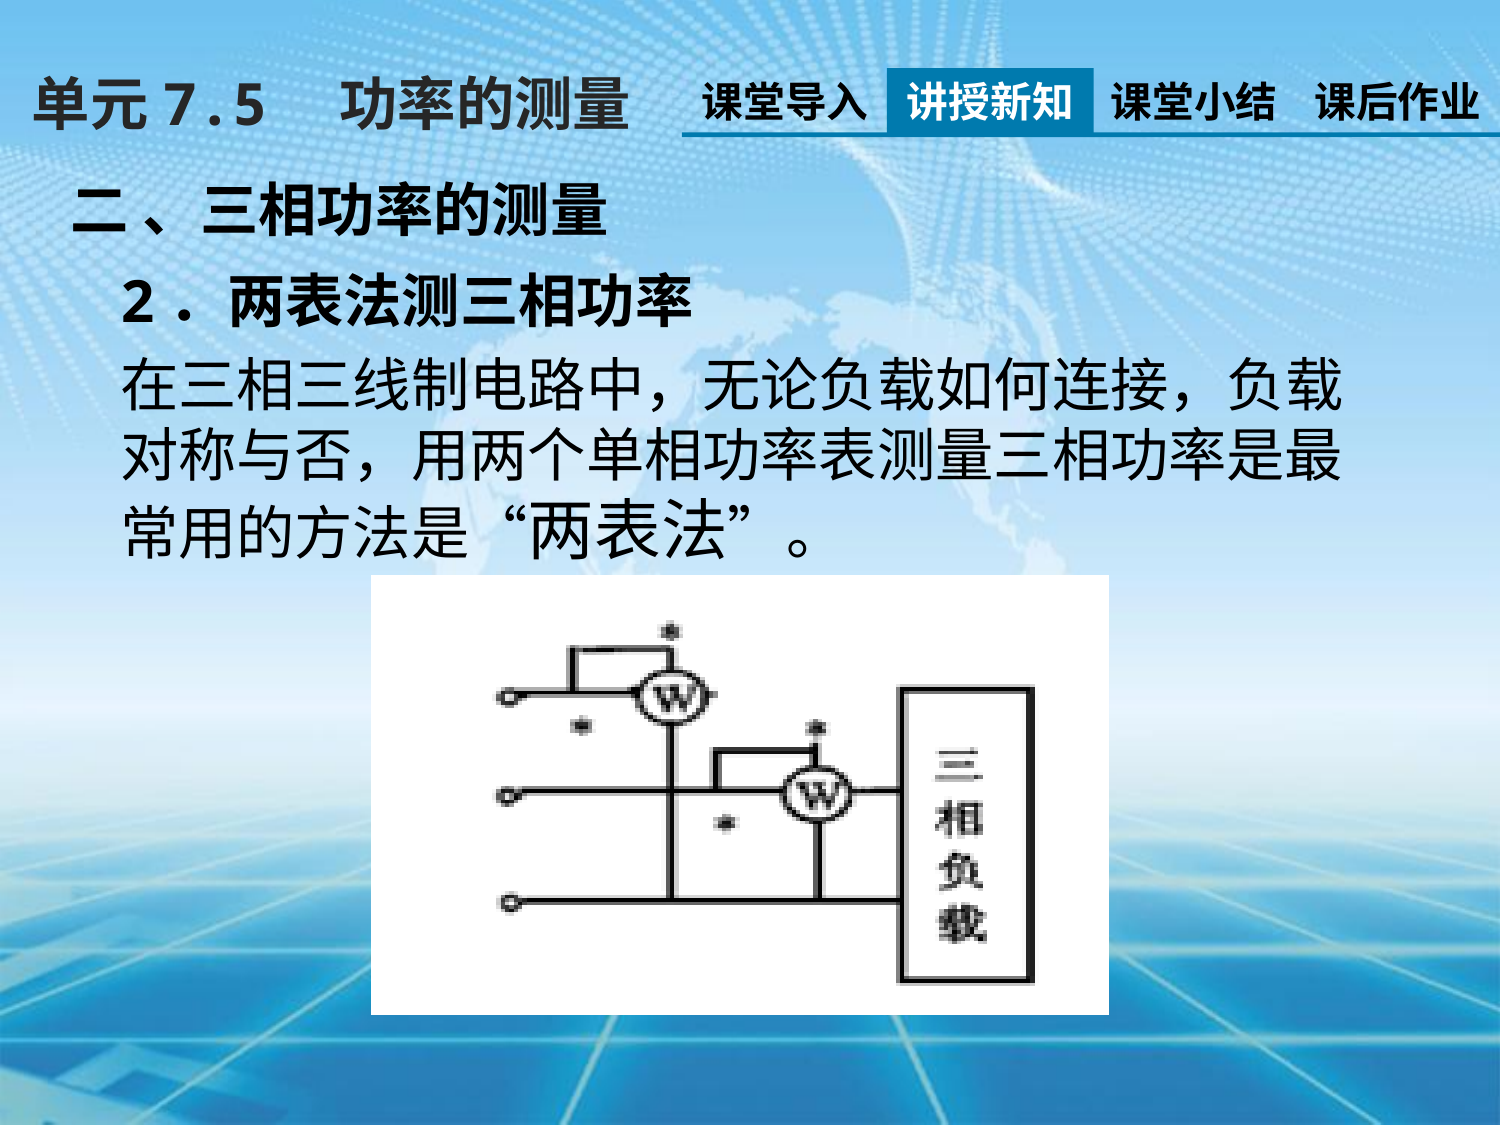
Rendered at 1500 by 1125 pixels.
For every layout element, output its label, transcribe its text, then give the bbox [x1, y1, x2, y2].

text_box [16, 59, 1500, 146]
text_box 二 、三相功率的测量 [55, 162, 991, 254]
picture [0, 0, 1500, 1125]
text_box 2．两表法测三相功率 在三相三线制电路中，无论负载如何连接，负载对称与否，用两个单相功率表测量三相功率是最常用的方法是“两表法”。 [104, 257, 1413, 574]
